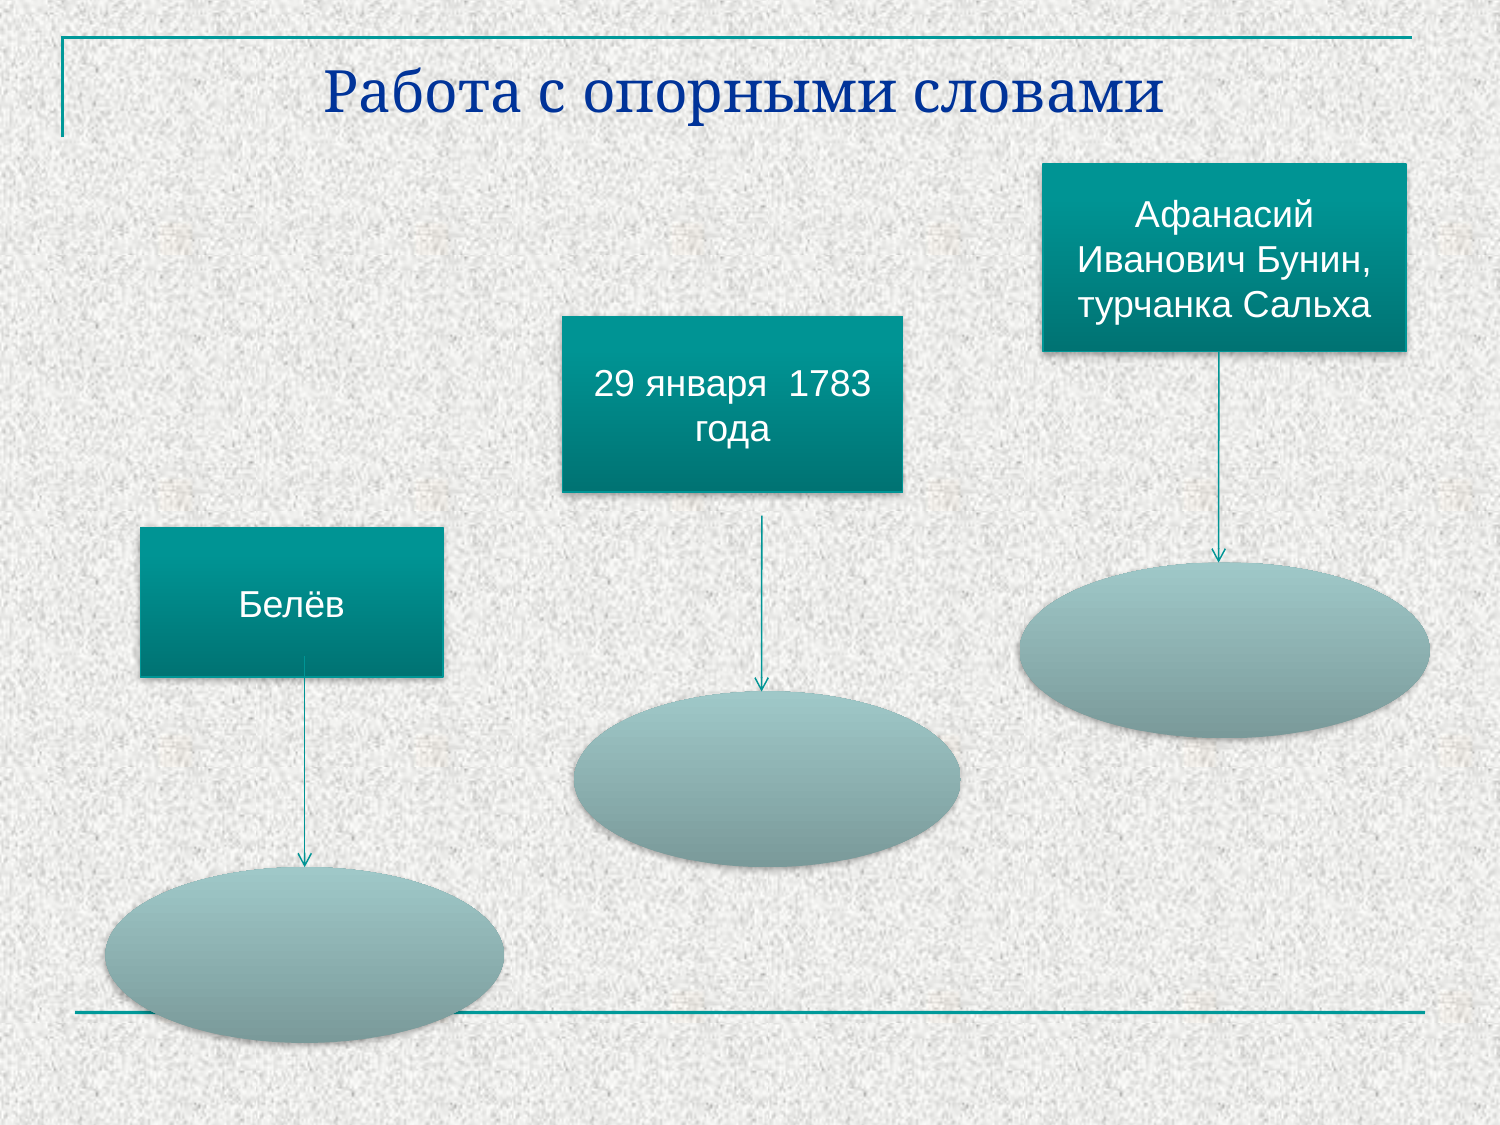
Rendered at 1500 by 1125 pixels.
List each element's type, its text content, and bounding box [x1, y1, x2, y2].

picture [0, 0, 1500, 1125]
text_box Афанасий Иванович Бунин, турчанка Сальха [1042, 163, 1407, 352]
text_box [574, 691, 961, 868]
text_box [105, 867, 504, 1043]
text_box [1019, 562, 1430, 739]
text_box Белёв [140, 527, 444, 678]
text_box 29 января 1783 года [562, 316, 903, 493]
text_box Работа с опорными словами [70, 46, 1418, 132]
